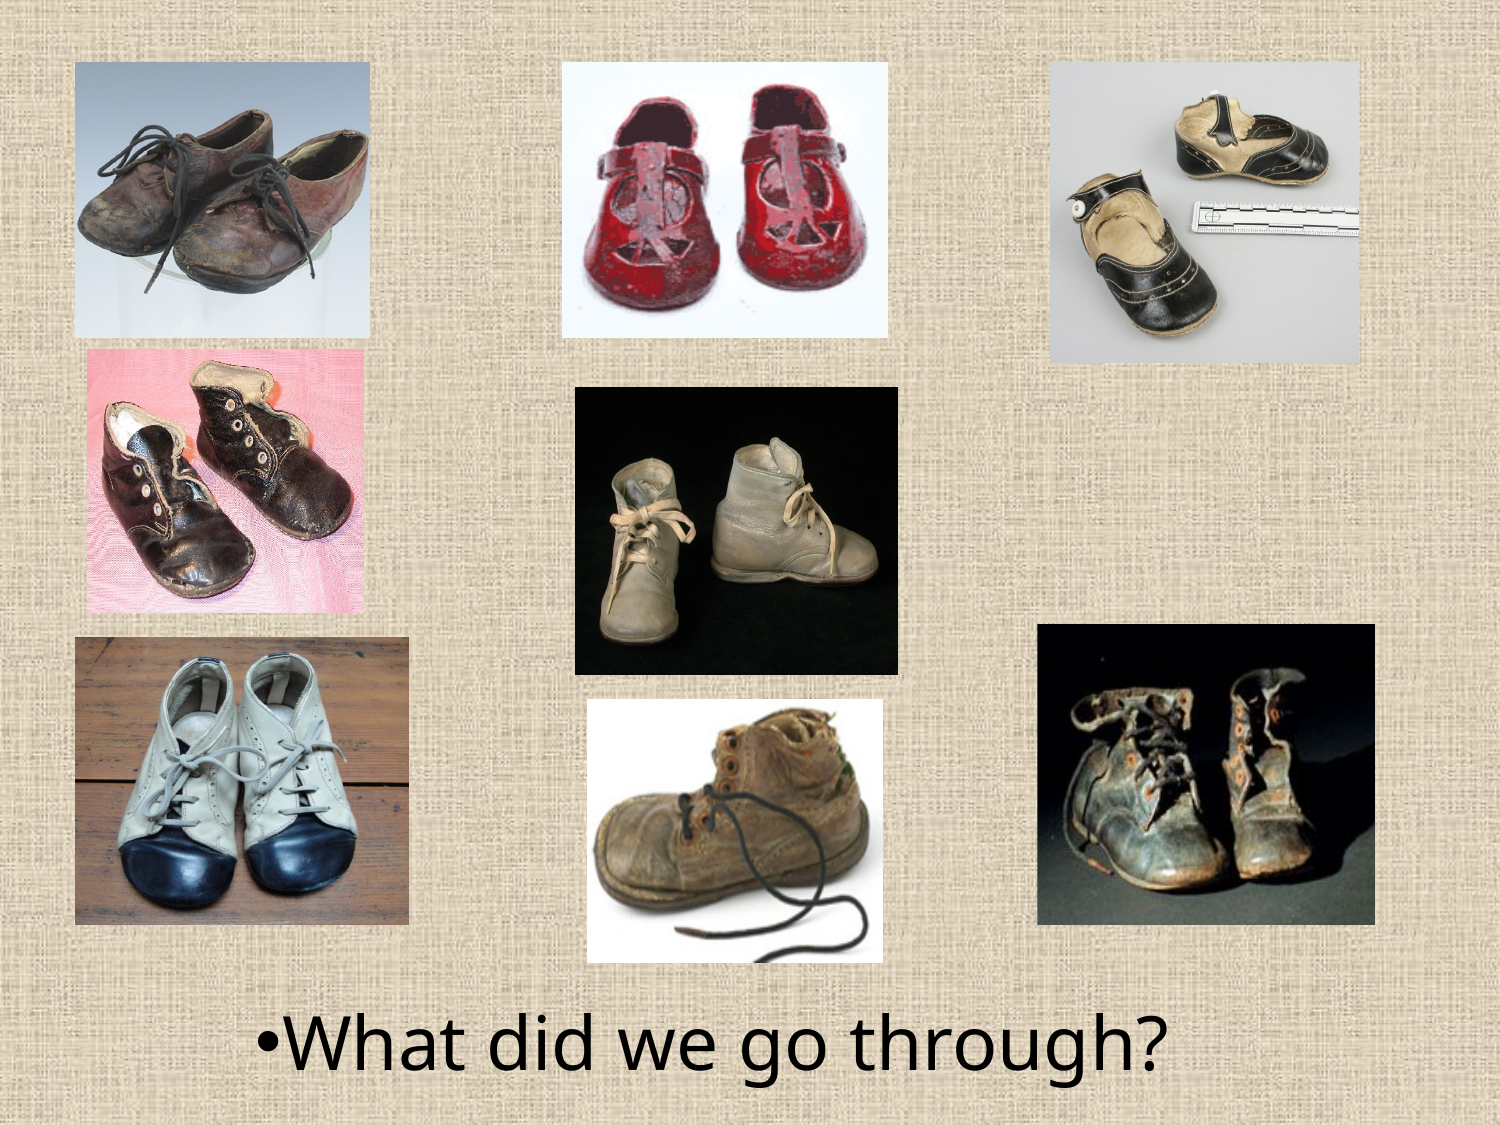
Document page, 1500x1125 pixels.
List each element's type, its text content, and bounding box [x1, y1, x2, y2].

picture [0, 0, 1500, 1125]
subtitle What did we go through? [187, 987, 1238, 1075]
